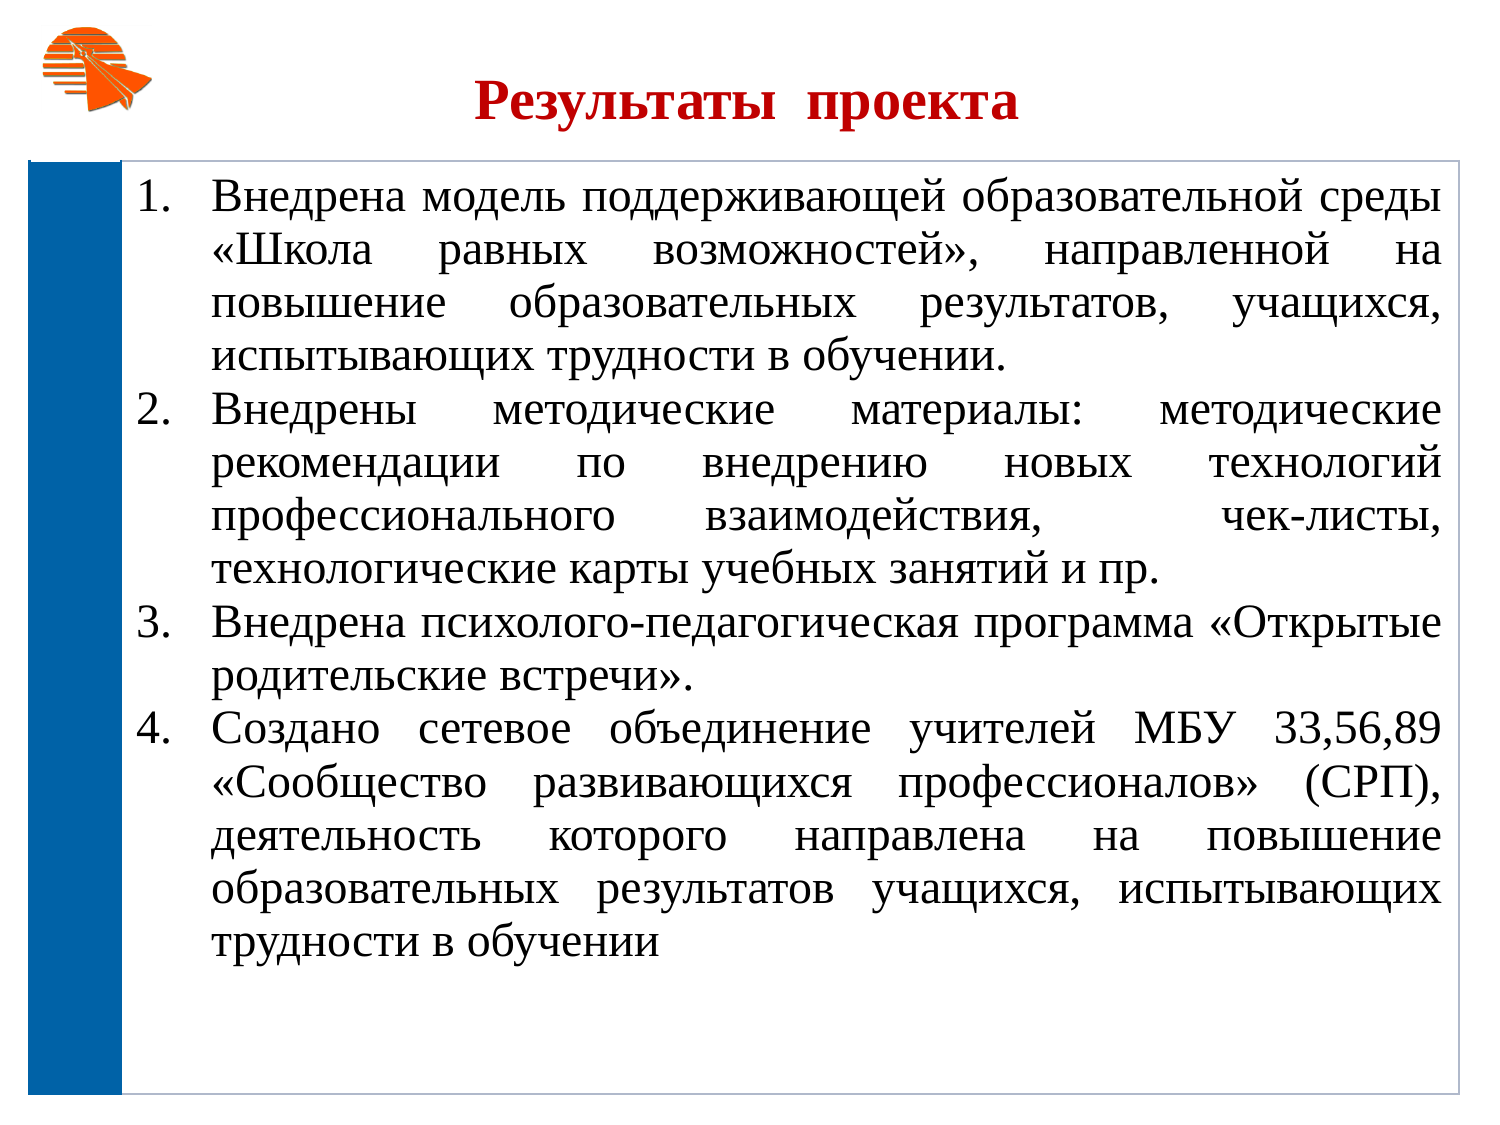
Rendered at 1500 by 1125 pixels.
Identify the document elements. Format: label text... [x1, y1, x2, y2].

slide_number 11 [1060, 1095, 1398, 1103]
text_box Результаты проекта [289, 25, 1235, 160]
picture [41, 25, 152, 114]
table_header [31, 162, 120, 1093]
table_header Внедрена модель поддерживающей образовательной среды «Школа равных возможностей», направленной на повышение образовательных результатов, учащихся, испытывающих трудности в обучении. Внедрены методические материалы: методические рекомендации по внедрению новых технологий профессионального взаимодействия, чек-листы, технологические карты учебных занятий и пр. Внедрена психолого-педагогическая программа «Открытые родительские встречи». Создано сетевое объединение учителей МБУ 33,56,89 «Сообщество развивающихся профессионалов» (СРП), деятельность которого направлена на повышение образовательных результатов учащихся, испытывающих трудности в обучении [122, 162, 1458, 1093]
